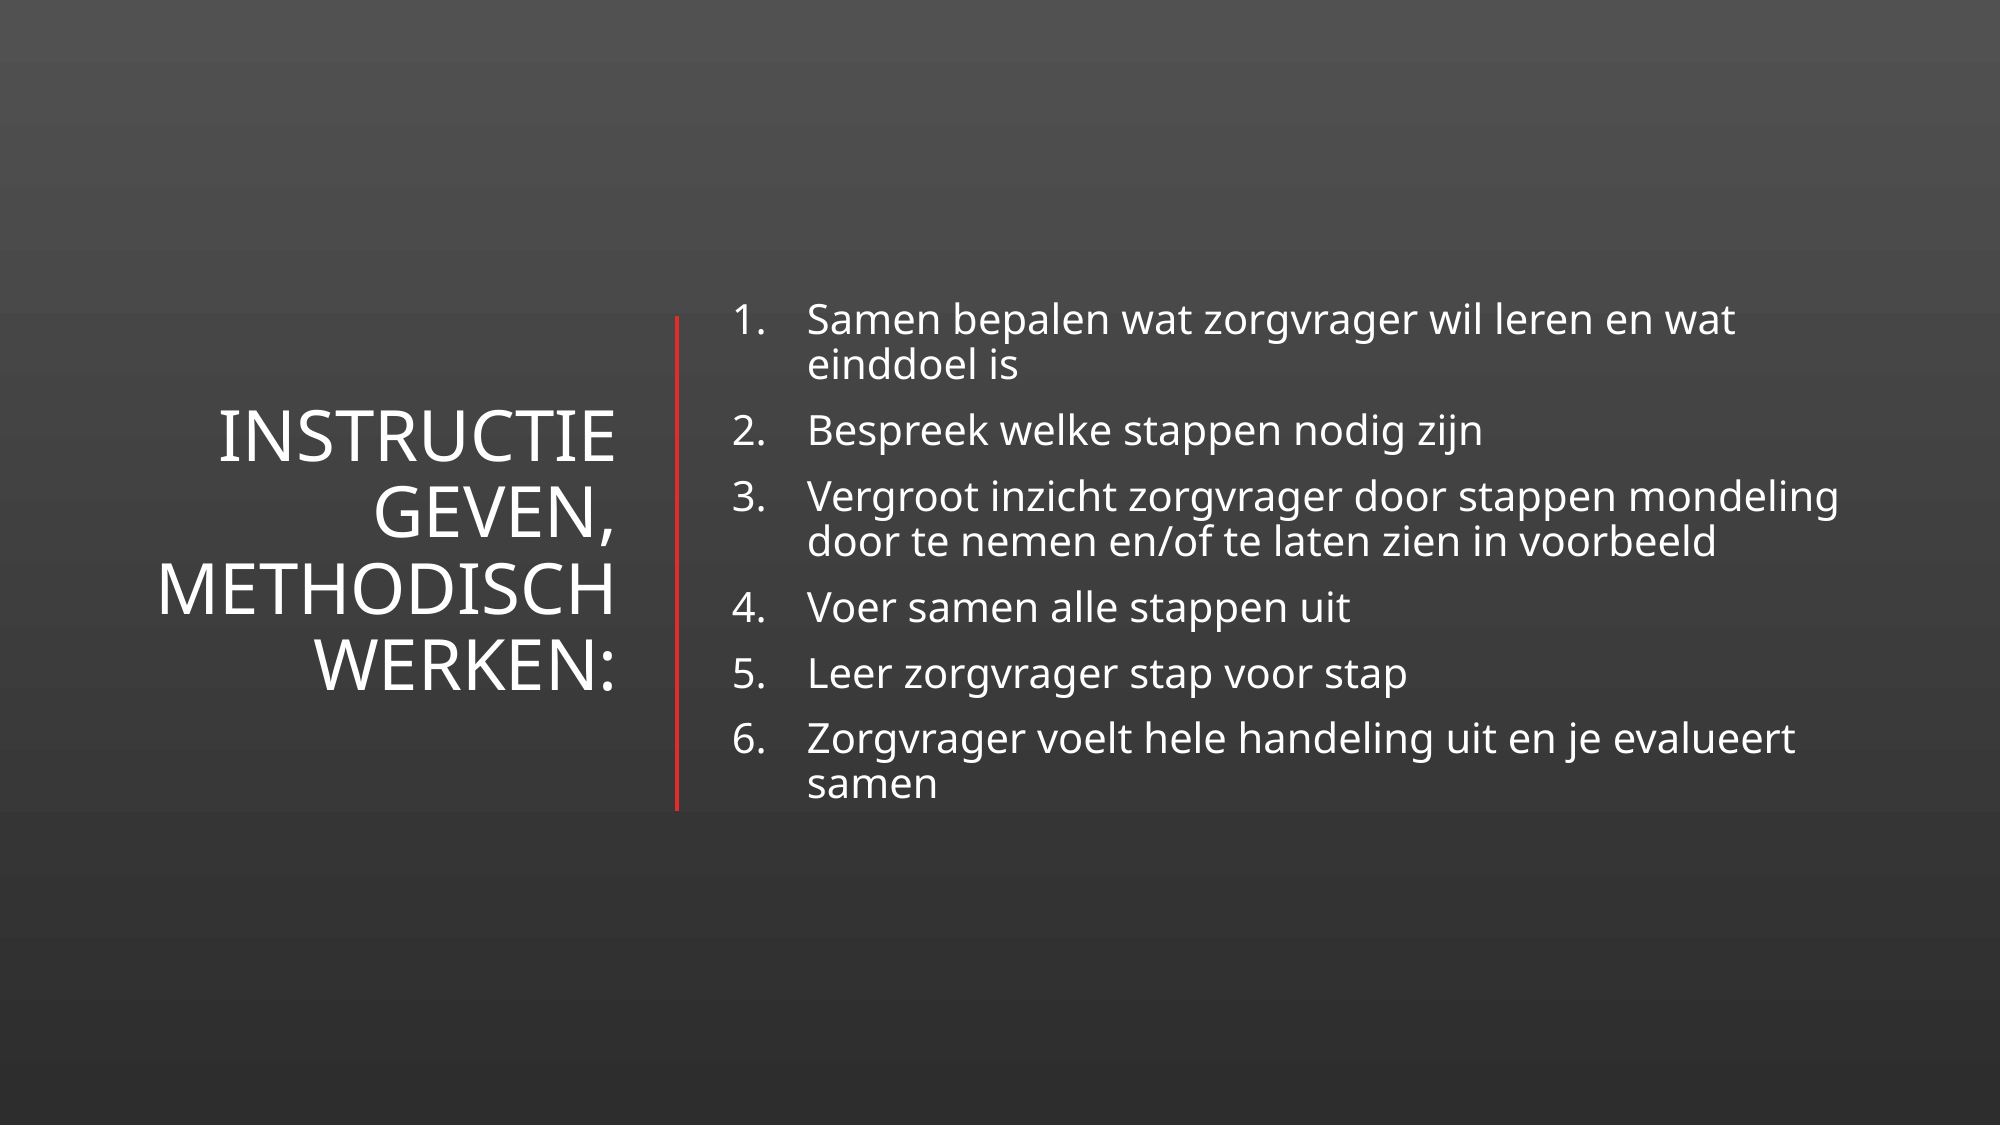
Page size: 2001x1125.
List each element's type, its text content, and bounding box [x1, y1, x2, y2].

list Samen bepalen wat zorgvrager wil leren en wat einddoel is Bespreek welke stappen nodig zijn Vergroot inzicht zorgvrager door stappen mondeling door te nemen en/of te laten zien in voorbeeld Voer samen alle stappen uit Leer zorgvrager stap voor stap Zorgvrager voelt hele handeling uit en je evalueert samen [716, 125, 1880, 981]
text_box [0, 0, 2000, 1125]
title Instructie geven, methodisch werken: [112, 125, 633, 981]
